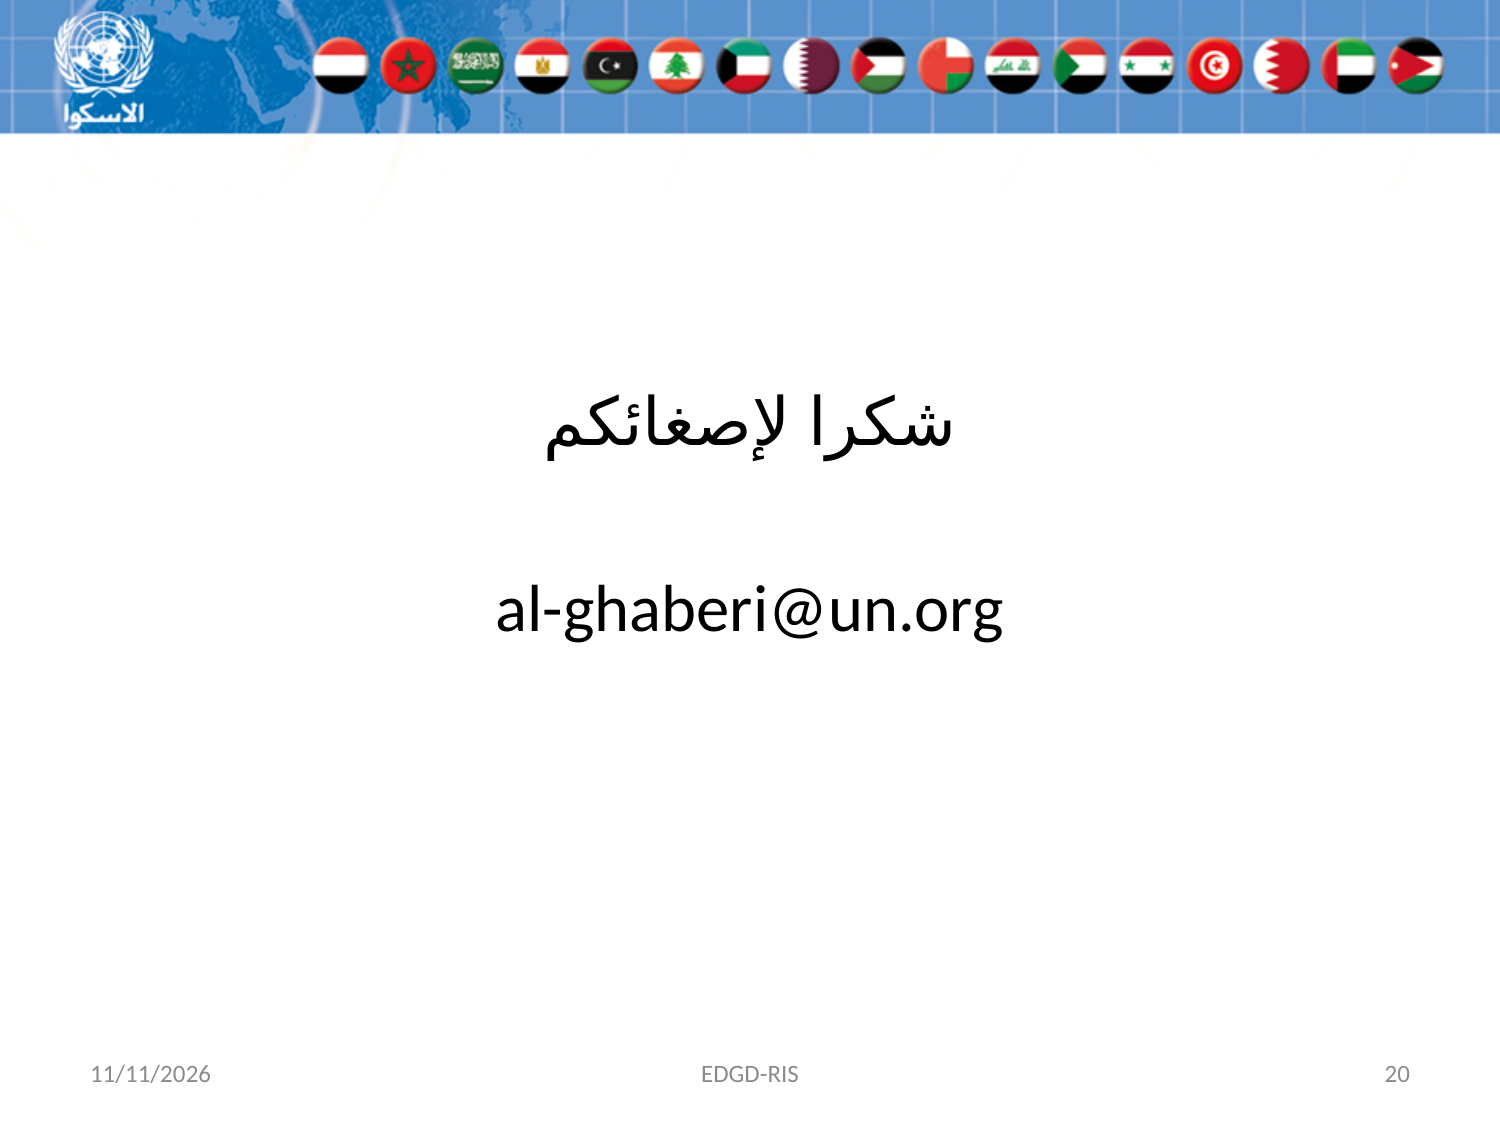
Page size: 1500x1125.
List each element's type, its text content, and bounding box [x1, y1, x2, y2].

slide_number 20 [1074, 1042, 1425, 1103]
title [74, 44, 1426, 184]
list شكرا لإصغائكم al-ghaberi@un.org [74, 184, 1426, 1006]
footer EDGD-RIS [512, 1042, 988, 1103]
picture [0, 0, 1500, 1125]
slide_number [75, 1042, 425, 1103]
